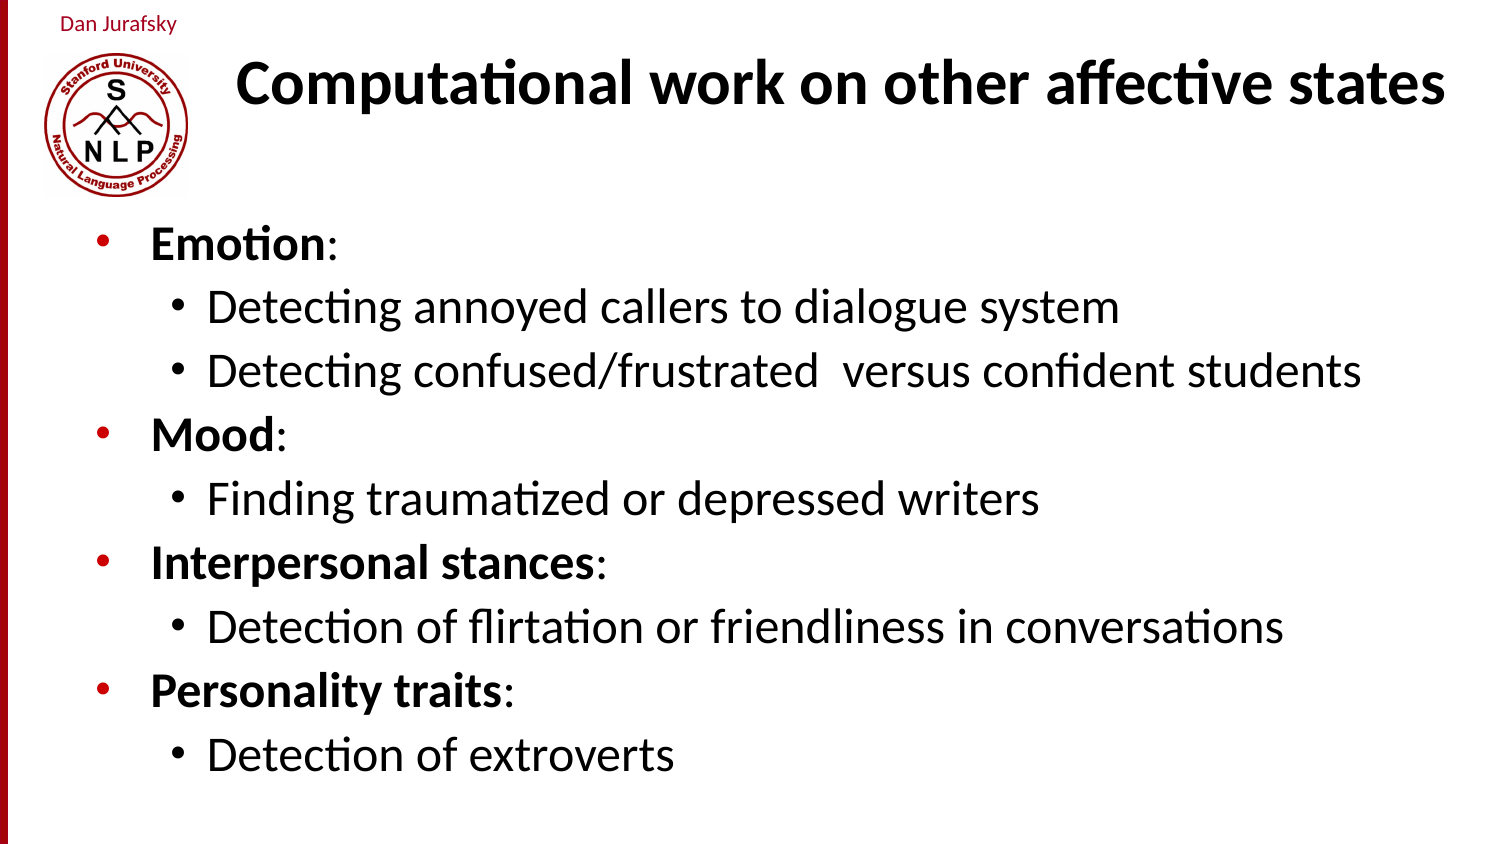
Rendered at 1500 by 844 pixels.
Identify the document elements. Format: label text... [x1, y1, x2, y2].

list Emotion: Detecting annoyed callers to dialogue system Detecting confused/frustrated versus confident students Mood: Finding traumatized or depressed writers Interpersonal stances: Detection of flirtation or friendliness in conversations Personality traits: Detection of extroverts [79, 209, 1450, 822]
picture [44, 53, 188, 197]
title Computational work on other affective states [221, 0, 1497, 125]
